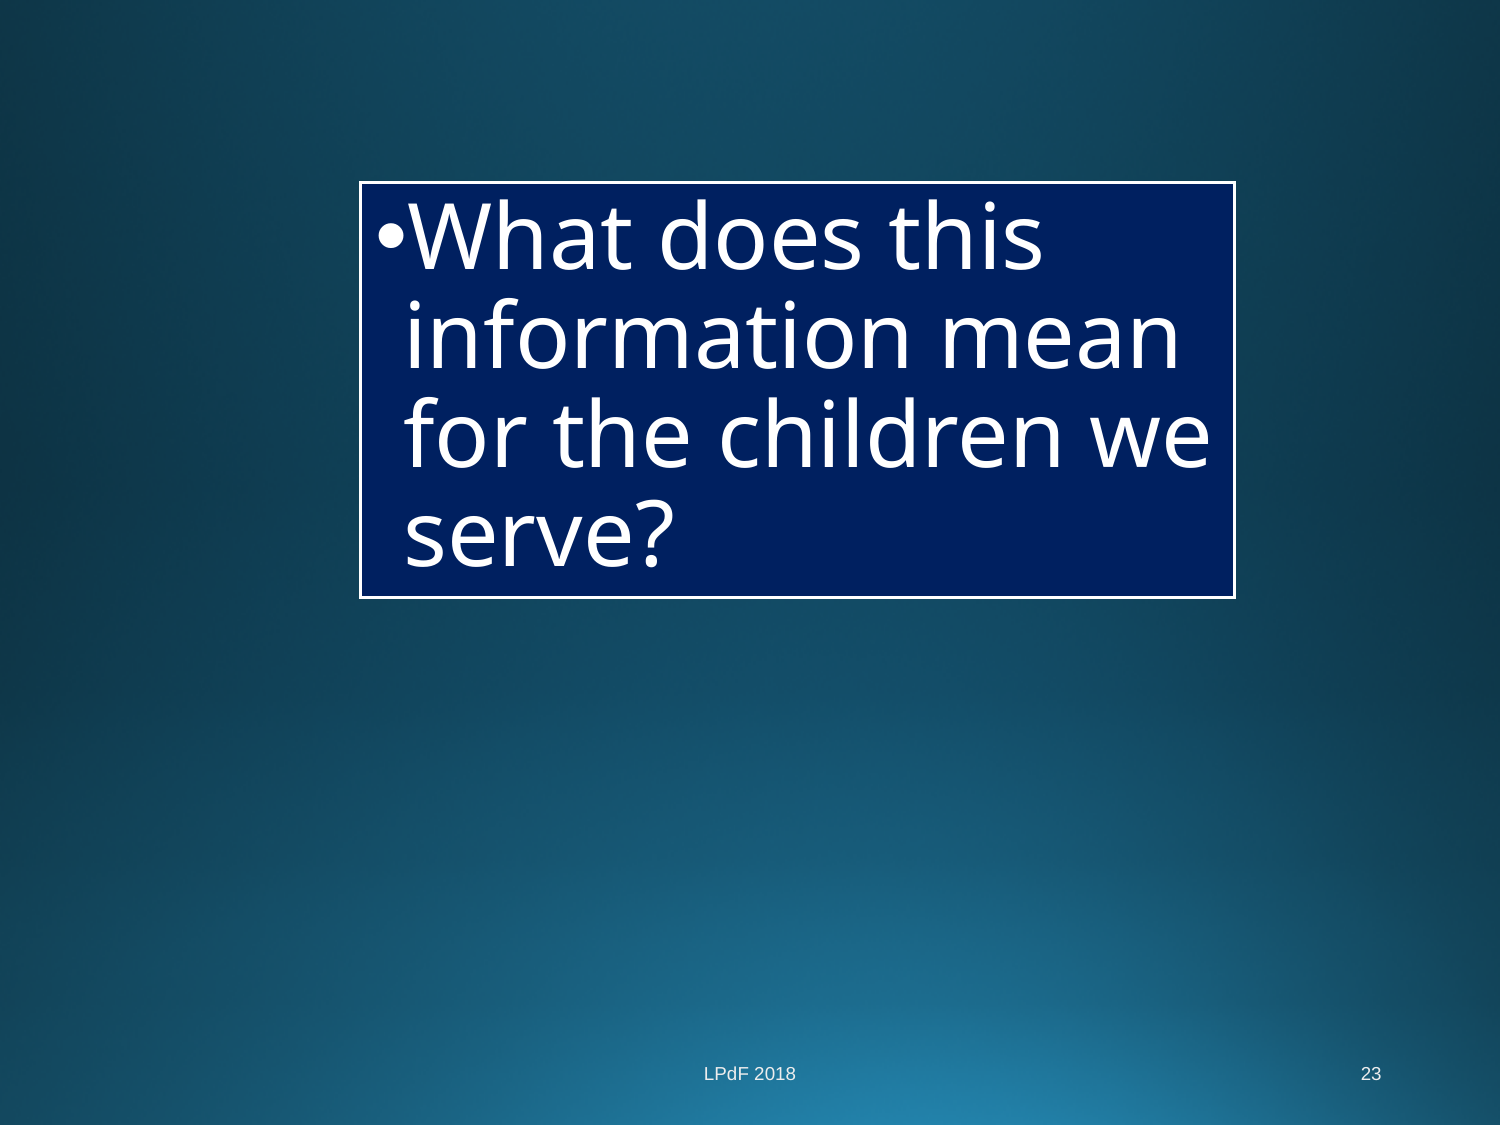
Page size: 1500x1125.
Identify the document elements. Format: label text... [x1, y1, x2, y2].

picture [0, 0, 1500, 1125]
slide_number 23 [1059, 1042, 1397, 1103]
footer LPdF 2018 [496, 1042, 1004, 1103]
list What does this information mean for the children we serve? [359, 181, 1236, 599]
